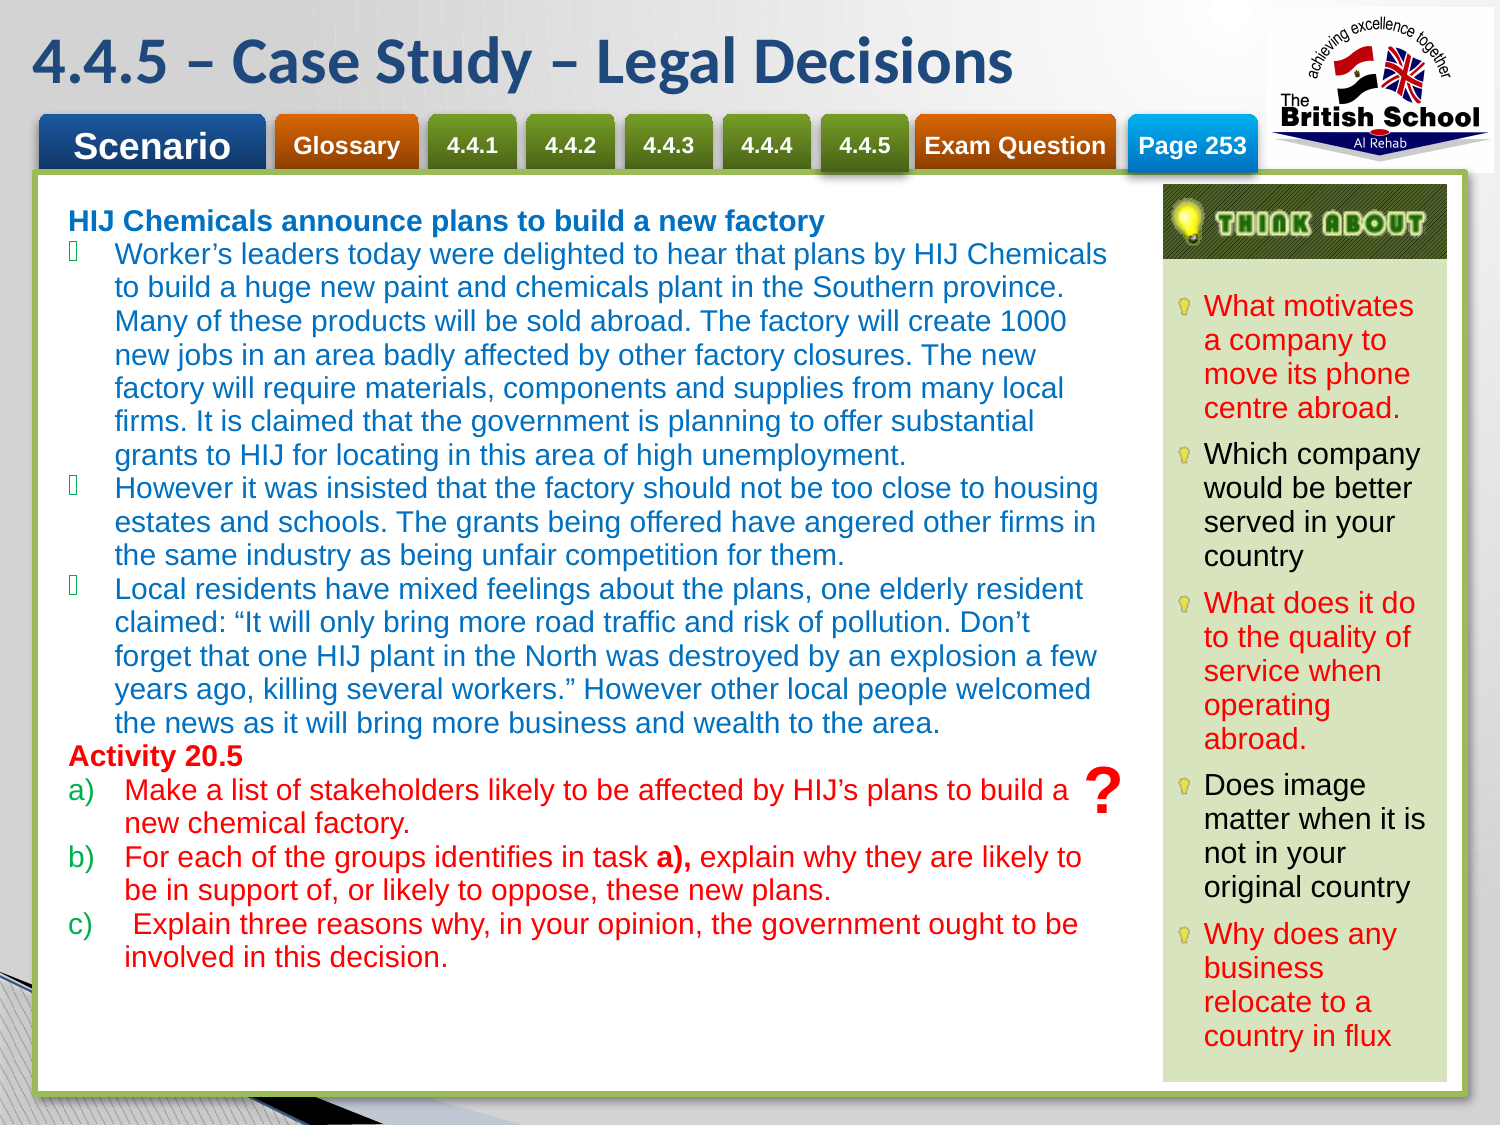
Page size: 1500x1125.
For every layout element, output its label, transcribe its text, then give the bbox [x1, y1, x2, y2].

table_header HIJ Chemicals announce plans to build a new factory Worker’s leaders today were delighted to hear that plans by HIJ Chemicals to build a huge new paint and chemicals plant in the Southern province. Many of these products will be sold abroad. The factory will create 1000 new jobs in an area badly affected by other factory closures. The new factory will require materials, components and supplies from many local firms. It is claimed that the government is planning to offer substantial grants to HIJ for locating in this area of high unemployment. However it was insisted that the factory should not be too close to housing estates and schools. The grants being offered have angered other firms in the same industry as being unfair competition for them. Local residents have mixed feelings about the plans, one elderly resident claimed: “It will only bring more road traffic and risk of pollution. Don’t forget that one HIJ plant in the North was destroyed by an explosion a few years ago, killing several workers.” However other local people welcomed the news as it will bring more business and wealth to the area. Activity 20.5 Make a list of stakeholders likely to be affected by HIJ’s plans to build a new chemical factory. For each of the groups identifies in task a), explain why they are likely to be in support of, or likely to oppose, these new plans. Explain three reasons why, in your opinion, the government ought to be involved in this decision. [53, 196, 1127, 1081]
picture [1174, 923, 1193, 945]
picture [1169, 195, 1430, 251]
title 4.4.5 – Case Study – Legal Decisions [17, 7, 1282, 106]
picture [281, 1114, 303, 1125]
table_header [1163, 184, 1447, 259]
picture [1267, 7, 1495, 173]
picture [1174, 294, 1193, 317]
picture [1174, 774, 1193, 796]
text_box ? [1068, 739, 1140, 835]
table_cell What motivates a company to move its phone centre abroad. Which company would be better served in your country What does it do to the quality of service when operating abroad. Does image matter when it is not in your original country Why does any business relocate to a country in flux [1163, 259, 1447, 1082]
picture [1174, 443, 1193, 465]
picture [1174, 592, 1193, 614]
text_box Page 253 [1127, 114, 1258, 173]
